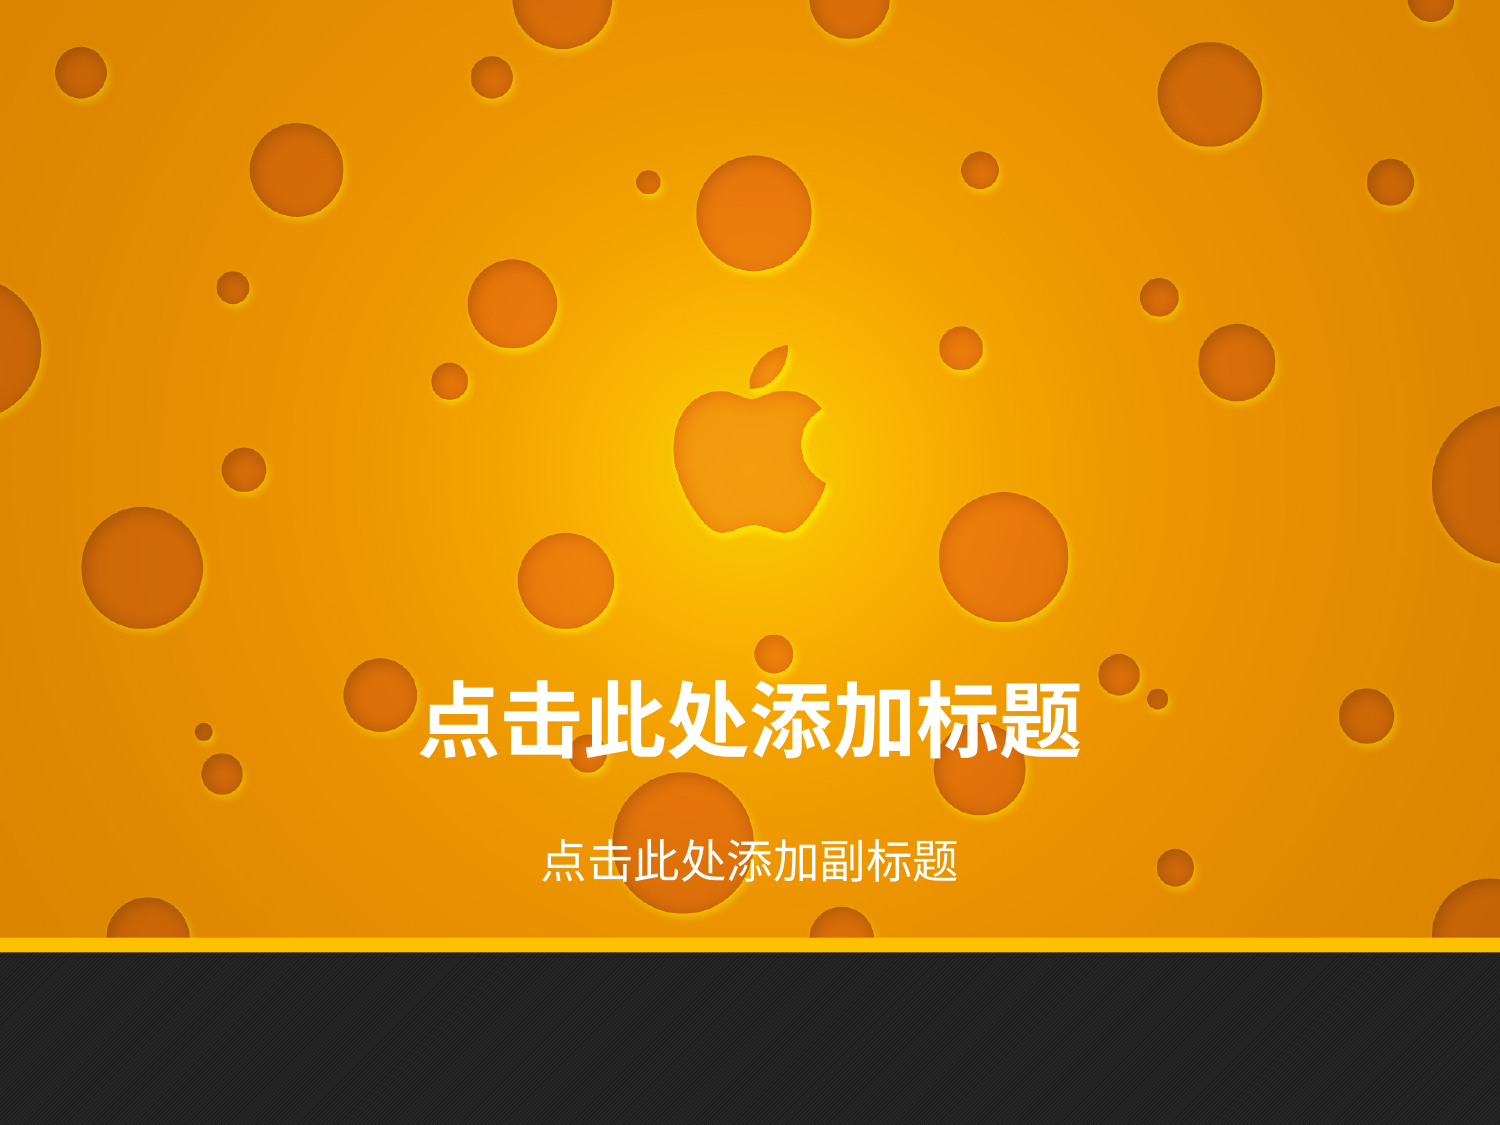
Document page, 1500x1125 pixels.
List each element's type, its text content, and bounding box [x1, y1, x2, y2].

picture [0, 0, 1500, 937]
title 点击此处添加标题 [64, 624, 1436, 814]
subtitle 点击此处添加副标题 [64, 824, 1436, 896]
